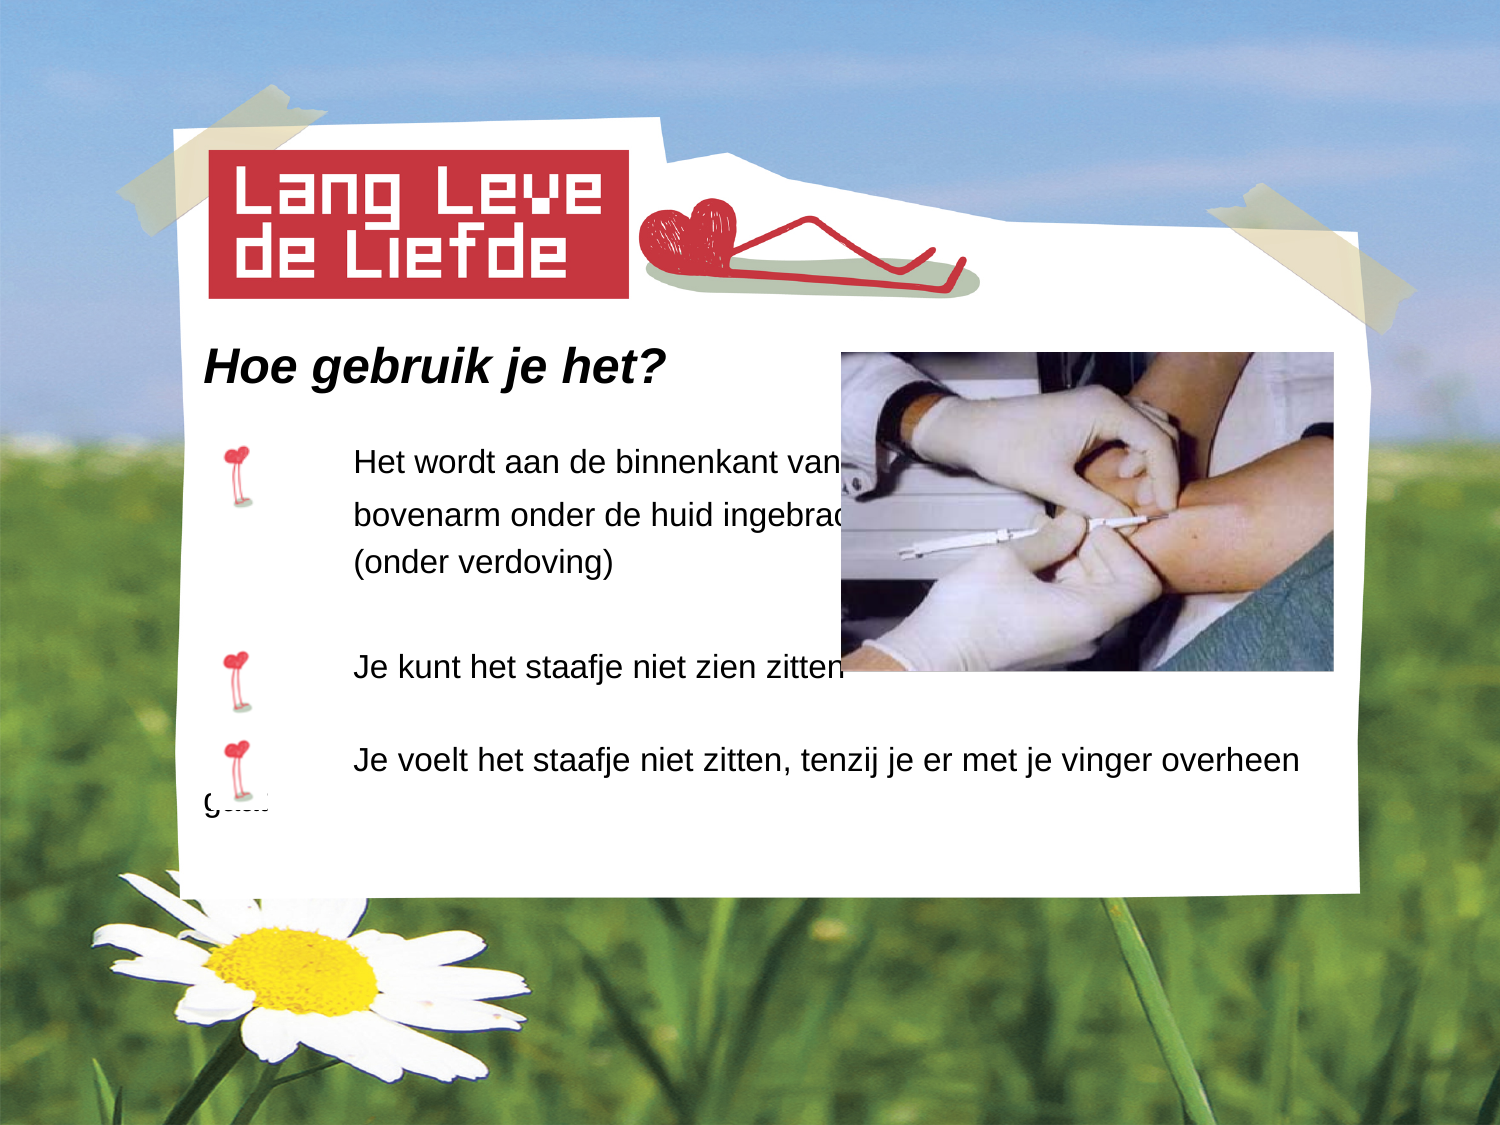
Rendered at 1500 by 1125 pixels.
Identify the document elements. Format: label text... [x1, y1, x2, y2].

picture [0, 0, 1500, 1125]
list Hoe gebruik je het? Het wordt aan de binnenkant van je bovenarm onder de huid ingebracht (onder verdoving) Je kunt het staafje niet zien zitten Je voelt het staafje niet zitten, tenzij je er met je vinger overheen gaat [188, 325, 1363, 885]
